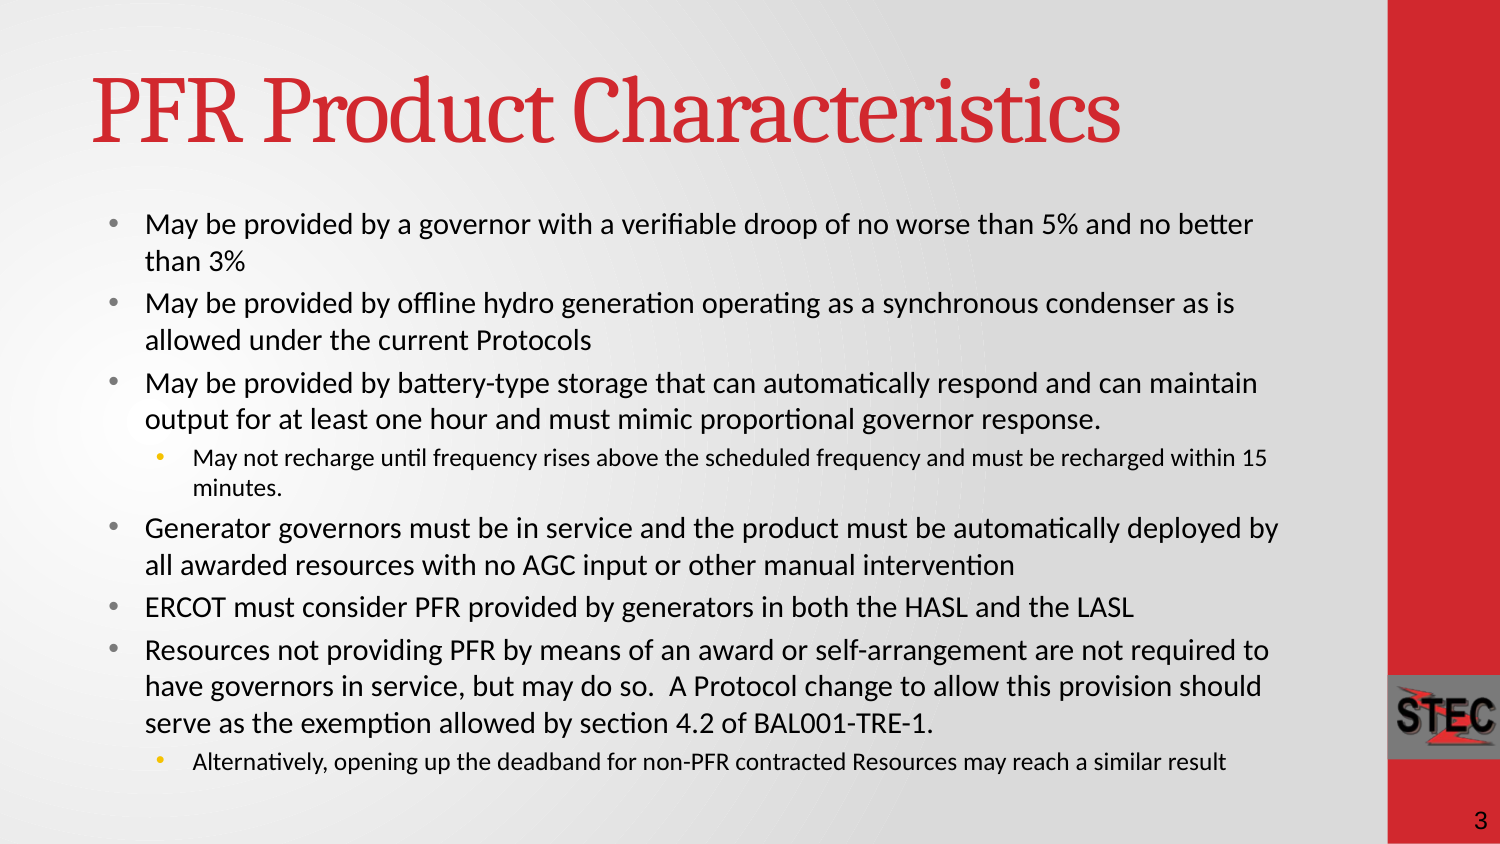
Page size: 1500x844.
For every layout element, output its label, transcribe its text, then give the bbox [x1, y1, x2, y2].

list May be provided by a governor with a verifiable droop of no worse than 5% and no better than 3% May be provided by offline hydro generation operating as a synchronous condenser as is allowed under the current Protocols May be provided by battery-type storage that can automatically respond and can maintain output for at least one hour and must mimic proportional governor response. May not recharge until frequency rises above the scheduled frequency and must be recharged within 15 minutes. Generator governors must be in service and the product must be automatically deployed by all awarded resources with no AGC input or other manual intervention ERCOT must consider PFR provided by generators in both the HASL and the LASL Resources not providing PFR by means of an award or self-arrangement are not required to have governors in service, but may do so. A Protocol change to allow this provision should serve as the exemption allowed by section 4.2 of BAL001-TRE-1. Alternatively, opening up the deadband for non-PFR contracted Resources may reach a similar result [75, 196, 1325, 788]
text_box 3 [1153, 796, 1500, 842]
title PFR Product Characteristics [75, 33, 1325, 175]
picture [1395, 685, 1497, 747]
